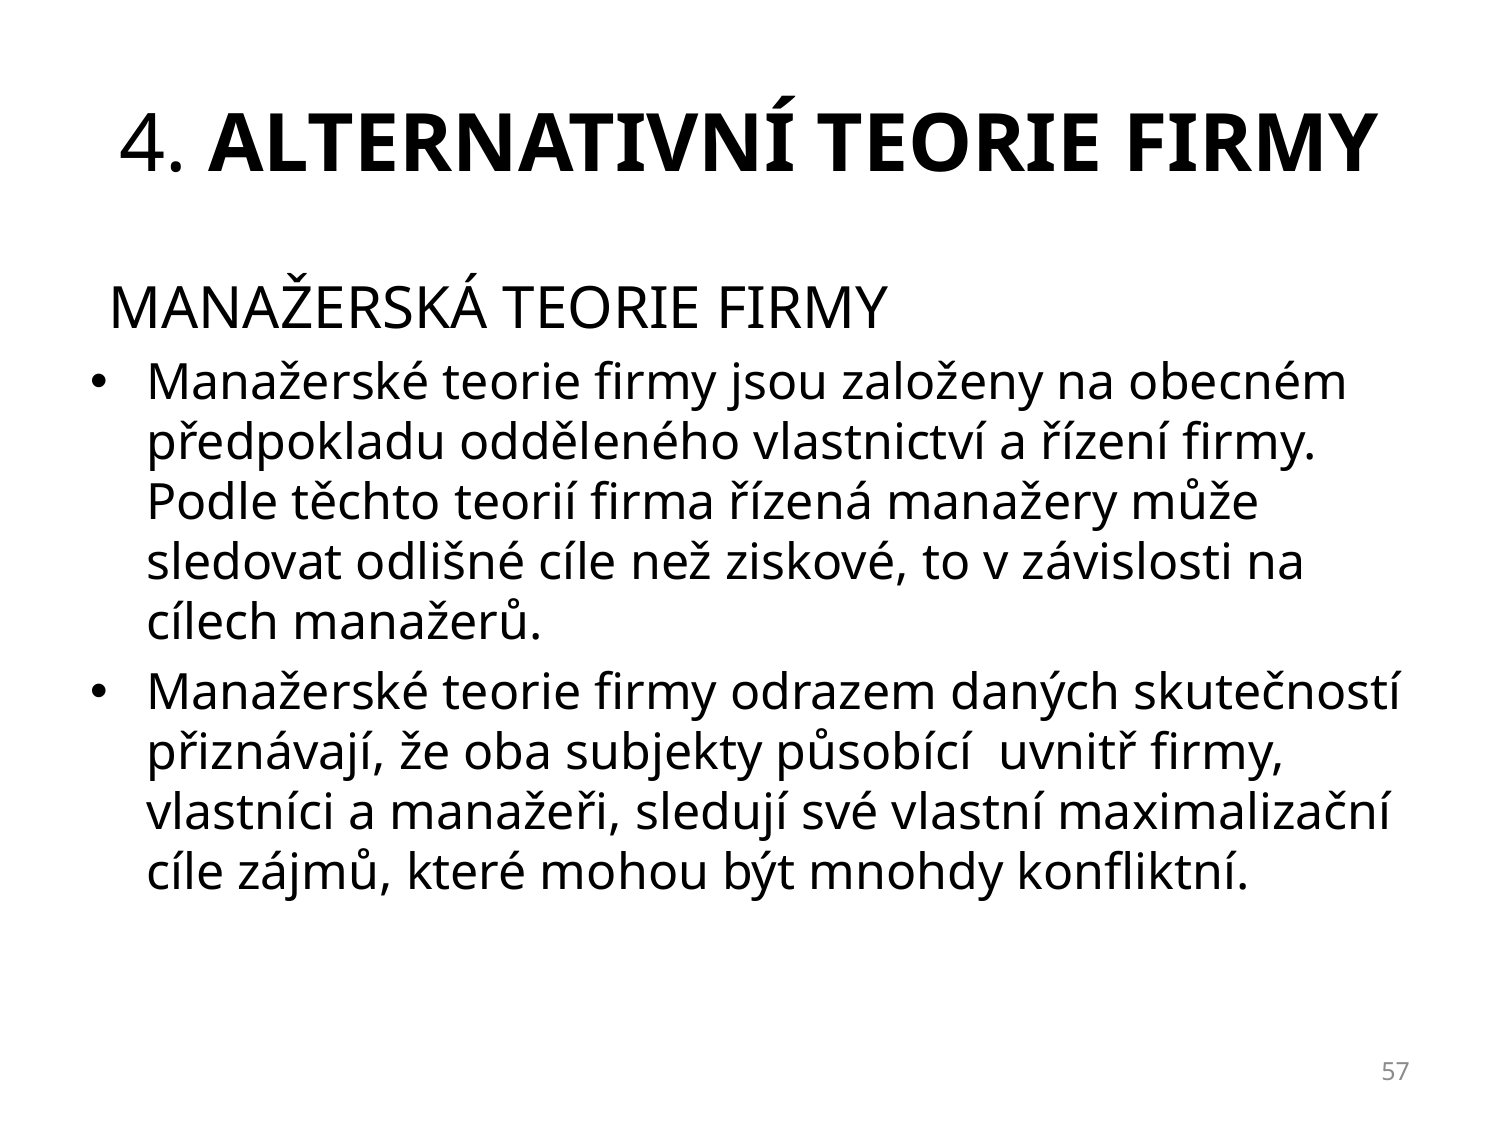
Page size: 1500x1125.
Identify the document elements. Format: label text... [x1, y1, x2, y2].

title 4. ALTERNATIVNÍ TEORIE FIRMY [75, 45, 1425, 233]
list MANAŽERSKÁ TEORIE FIRMY Manažerské teorie firmy jsou založeny na obecném předpokladu odděleného vlastnictví a řízení firmy. Podle těchto teorií firma řízená manažery může sledovat odlišné cíle než ziskové, to v závislosti na cílech manažerů. Manažerské teorie firmy odrazem daných skutečností přiznávají, že oba subjekty působící uvnitř firmy, vlastníci a manažeři, sledují své vlastní maximalizační cíle zájmů, které mohou být mnohdy konfliktní. [75, 262, 1425, 1005]
slide_number 57 [1074, 1042, 1425, 1103]
